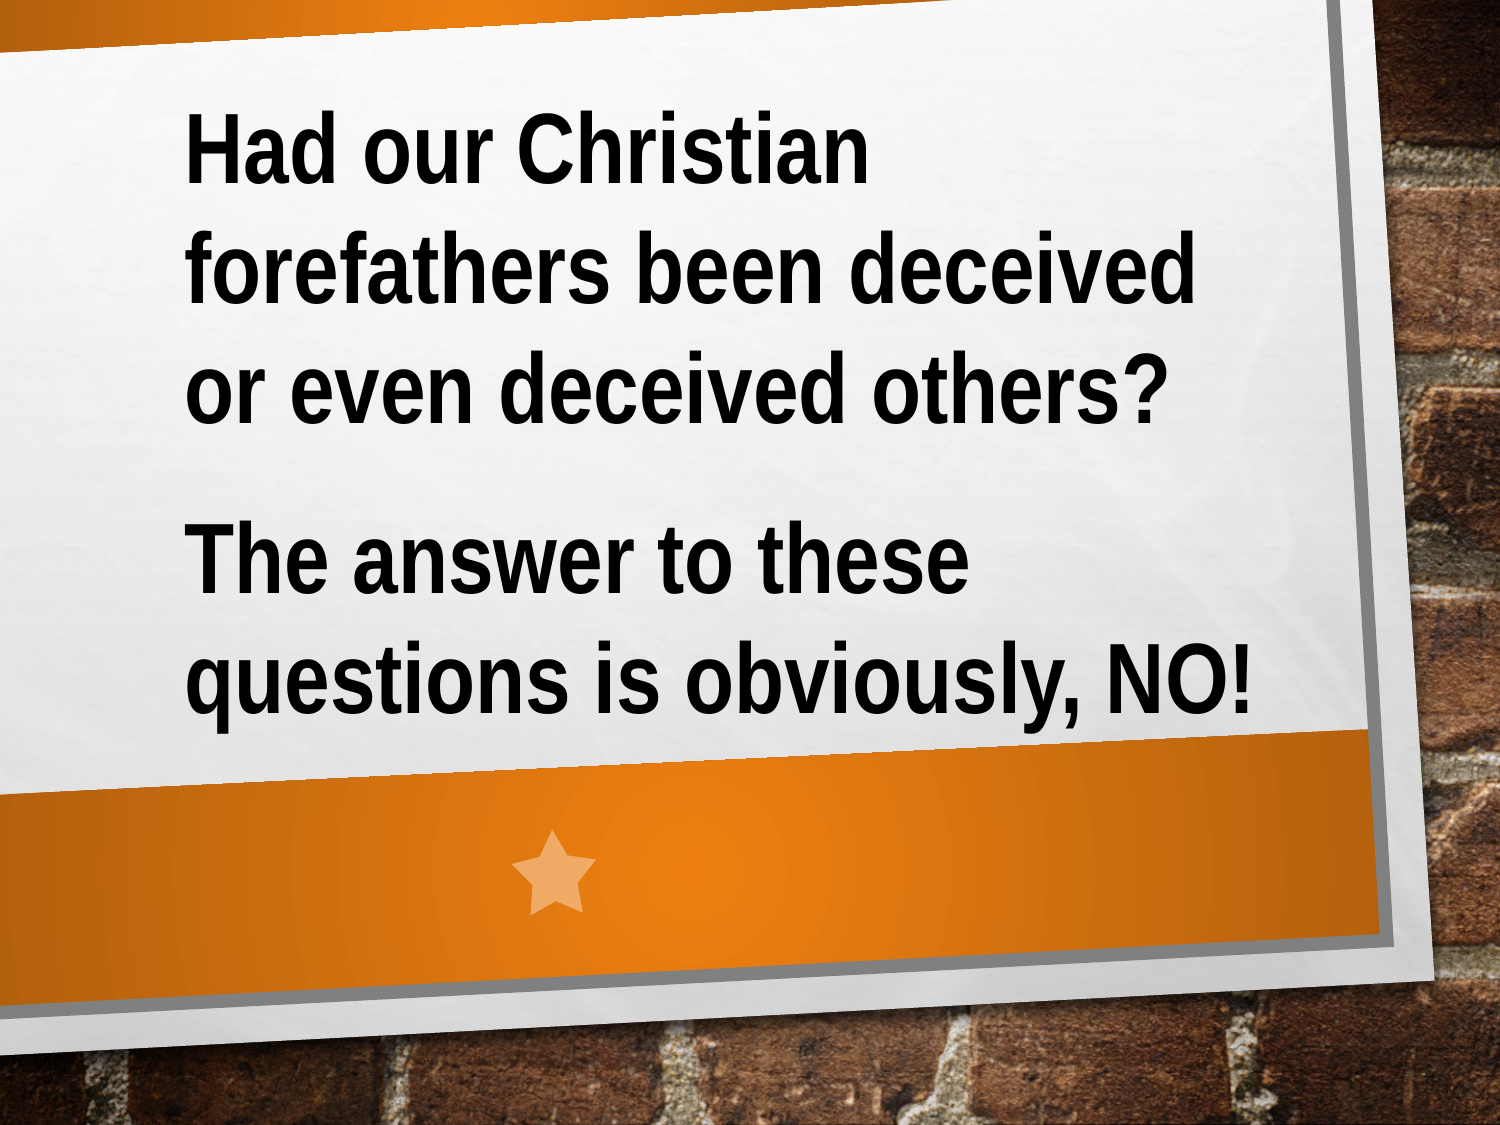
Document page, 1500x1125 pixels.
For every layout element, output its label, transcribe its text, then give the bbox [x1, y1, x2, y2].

picture [0, 0, 1500, 1125]
text_box Had our Christian forefathers been deceived or even deceived others? The answer to these questions is obviously, NO! [57, 76, 1291, 861]
